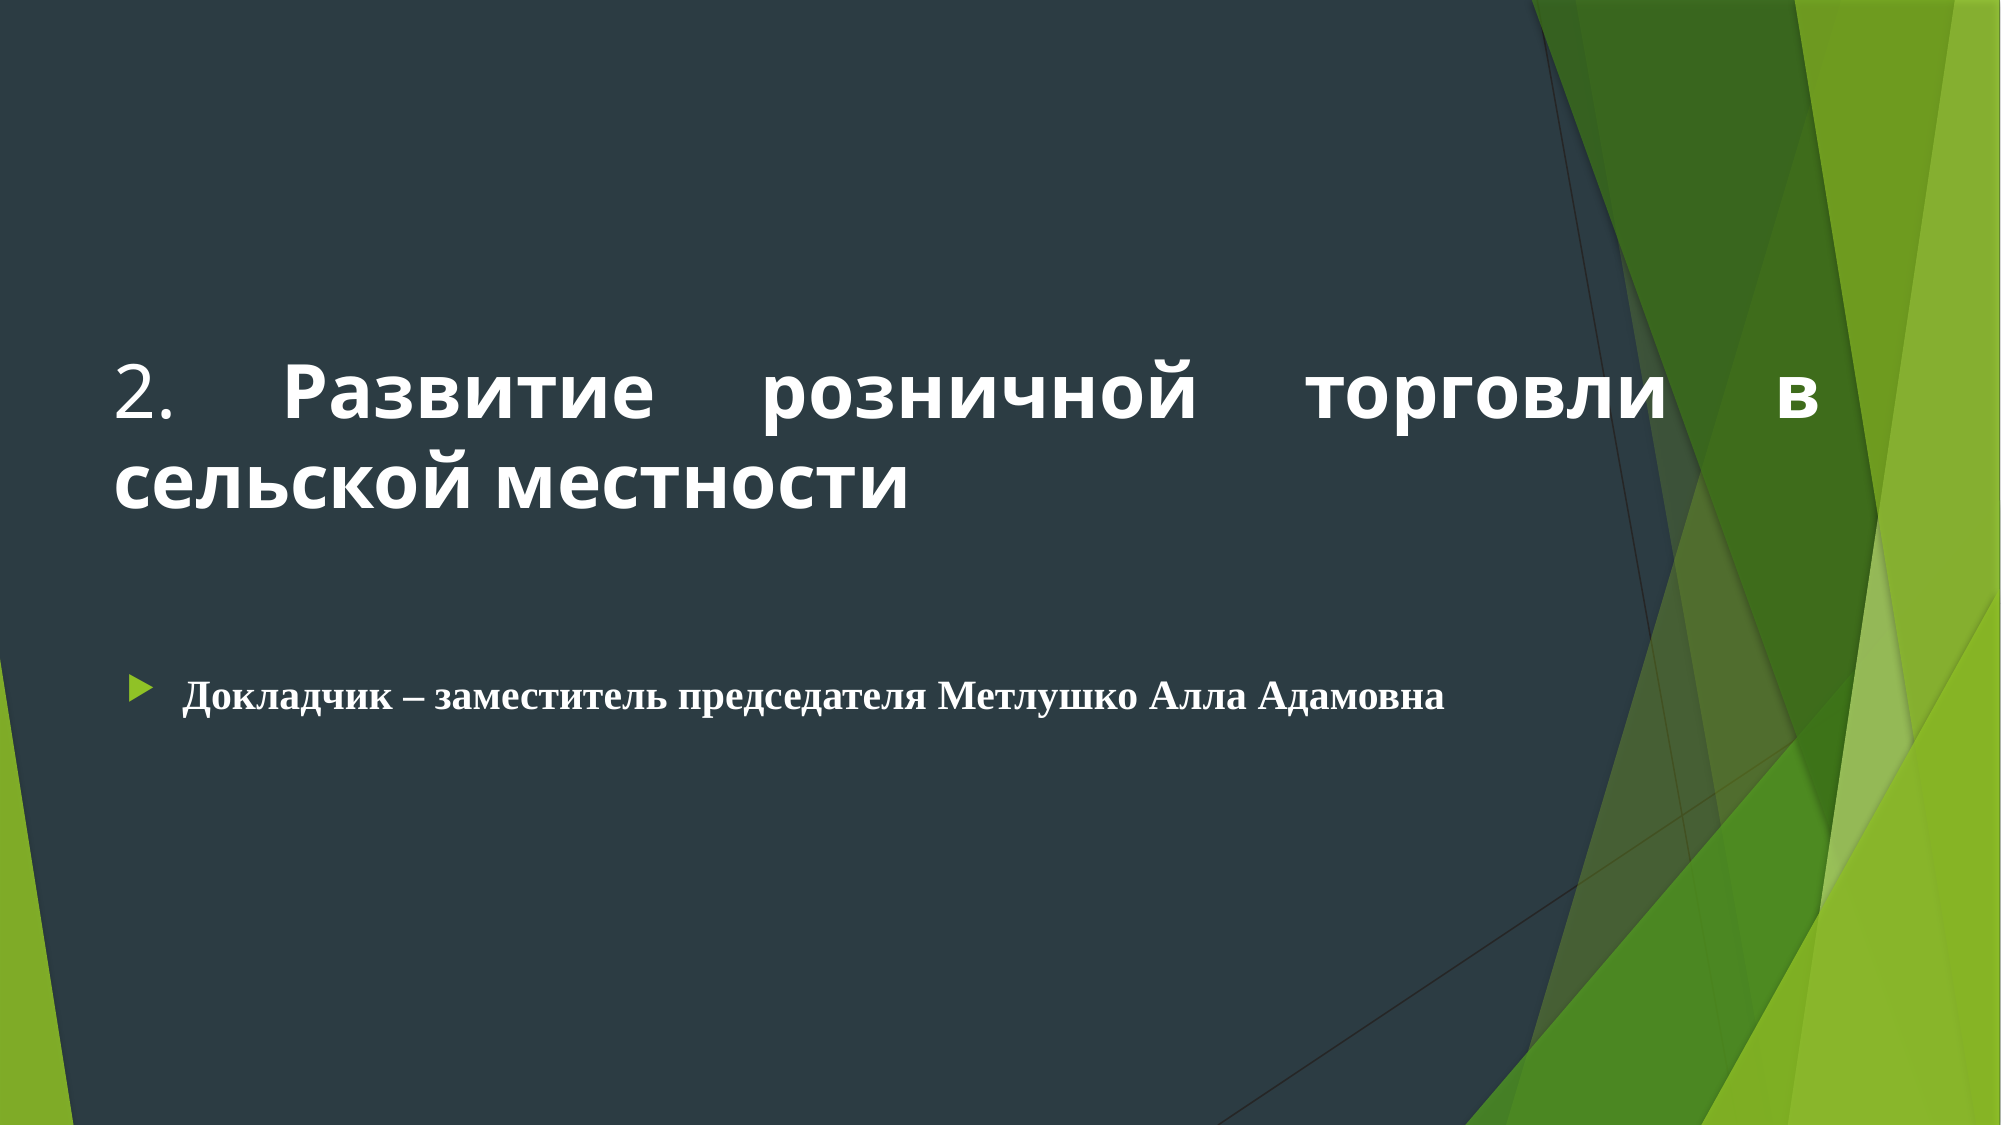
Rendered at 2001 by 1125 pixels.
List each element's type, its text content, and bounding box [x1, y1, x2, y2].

title 2. Развитие розничной торговли в сельской местности [98, 335, 1839, 679]
list Докладчик – заместитель председателя Метлушко Алла Адамовна [111, 660, 1764, 872]
